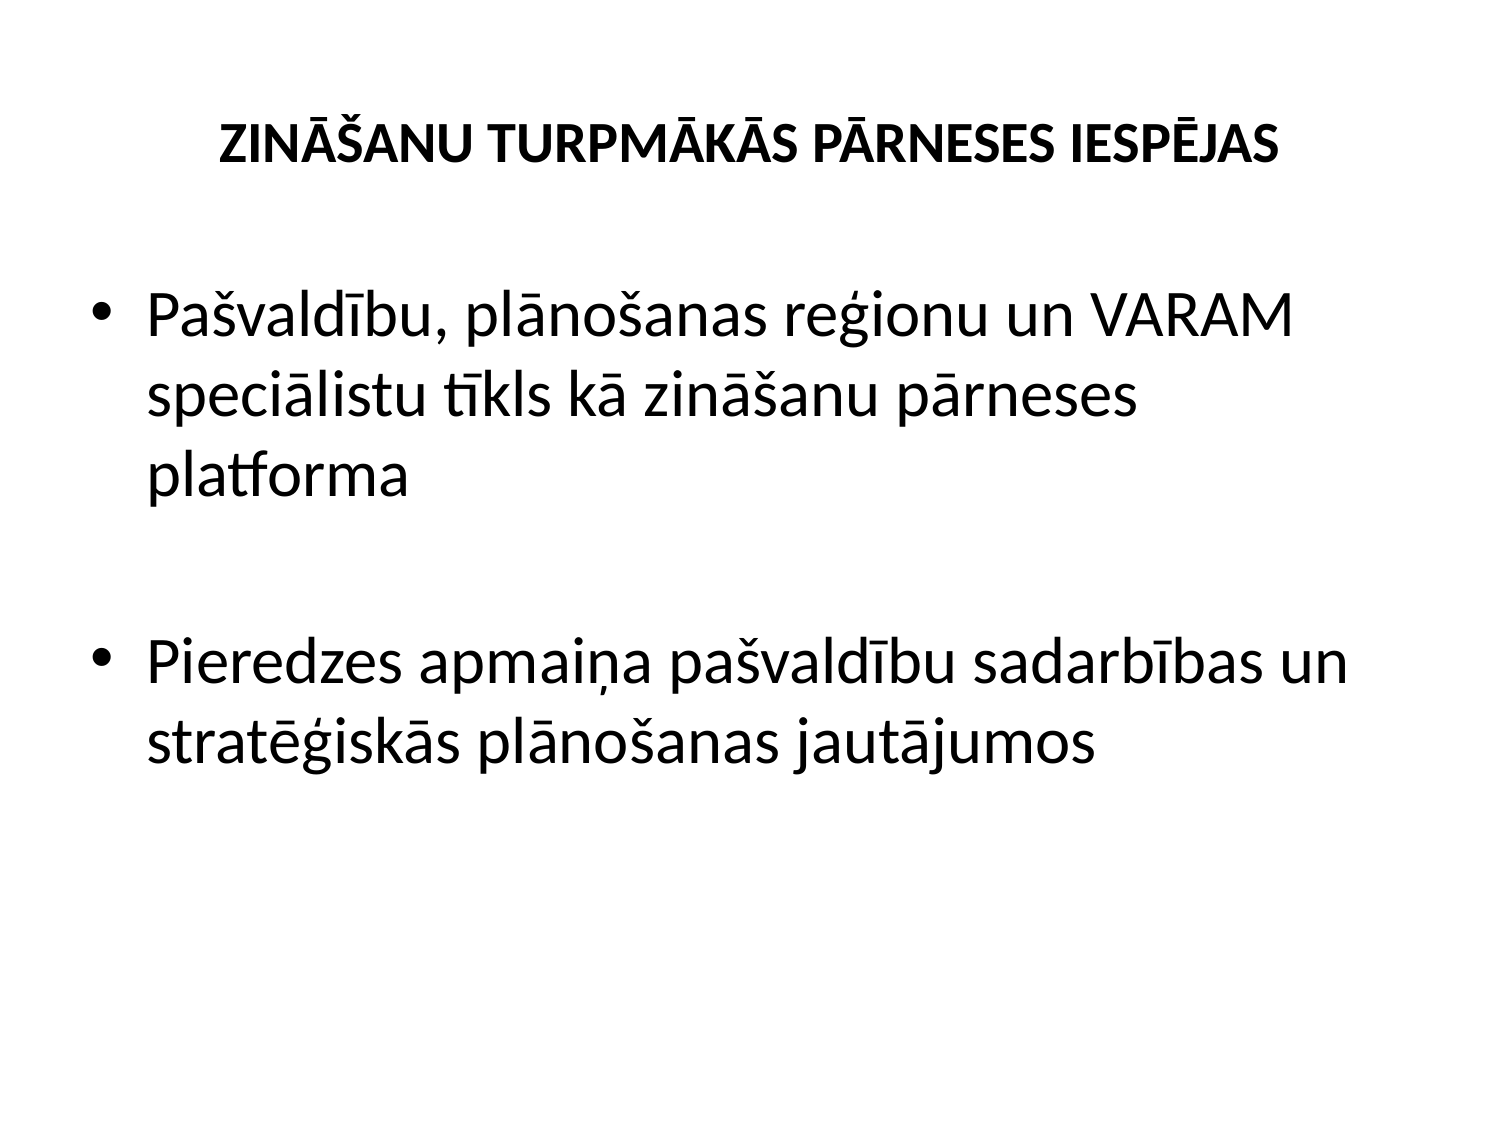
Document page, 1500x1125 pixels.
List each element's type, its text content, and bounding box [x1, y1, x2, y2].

list Pašvaldību, plānošanas reģionu un VARAM speciālistu tīkls kā zināšanu pārneses platforma Pieredzes apmaiņa pašvaldību sadarbības un stratēģiskās plānošanas jautājumos [75, 262, 1425, 1005]
title ZINĀŠANU TURPMĀKĀS PĀRNESES IESPĒJAS [75, 45, 1425, 233]
